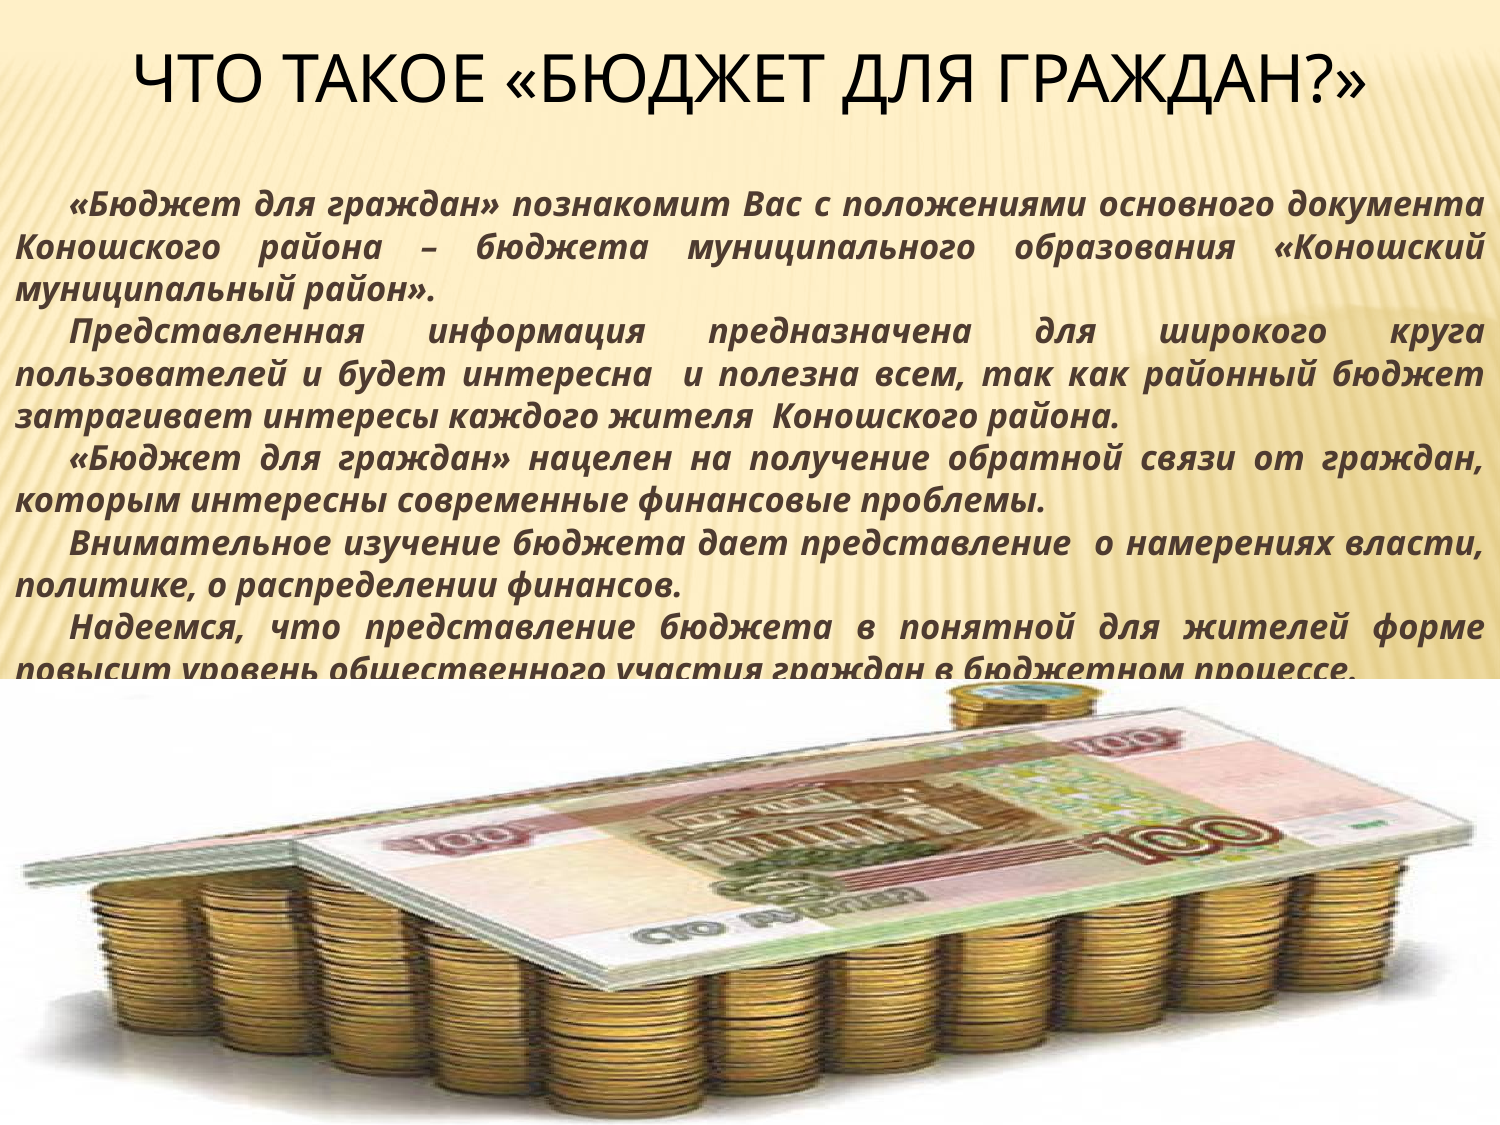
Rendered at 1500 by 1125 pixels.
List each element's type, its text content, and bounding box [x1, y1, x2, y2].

text_box Что такое «Бюджет для граждан?» [0, 0, 1500, 153]
picture [0, 679, 1500, 1125]
text_box «Бюджет для граждан» познакомит Вас с положениями основного документа Коношского района – бюджета муниципального образования «Коношский муниципальный район». Представленная информация предназначена для широкого круга пользователей и будет интересна и полезна всем, так как районный бюджет затрагивает интересы каждого жителя Коношского района. «Бюджет для граждан» нацелен на получение обратной связи от граждан, которым интересны современные финансовые проблемы. Внимательное изучение бюджета дает представление о намерениях власти, политике, о распределении финансов. Надеемся, что представление бюджета в понятной для жителей форме повысит уровень общественного участия граждан в бюджетном процессе. [0, 175, 1500, 679]
